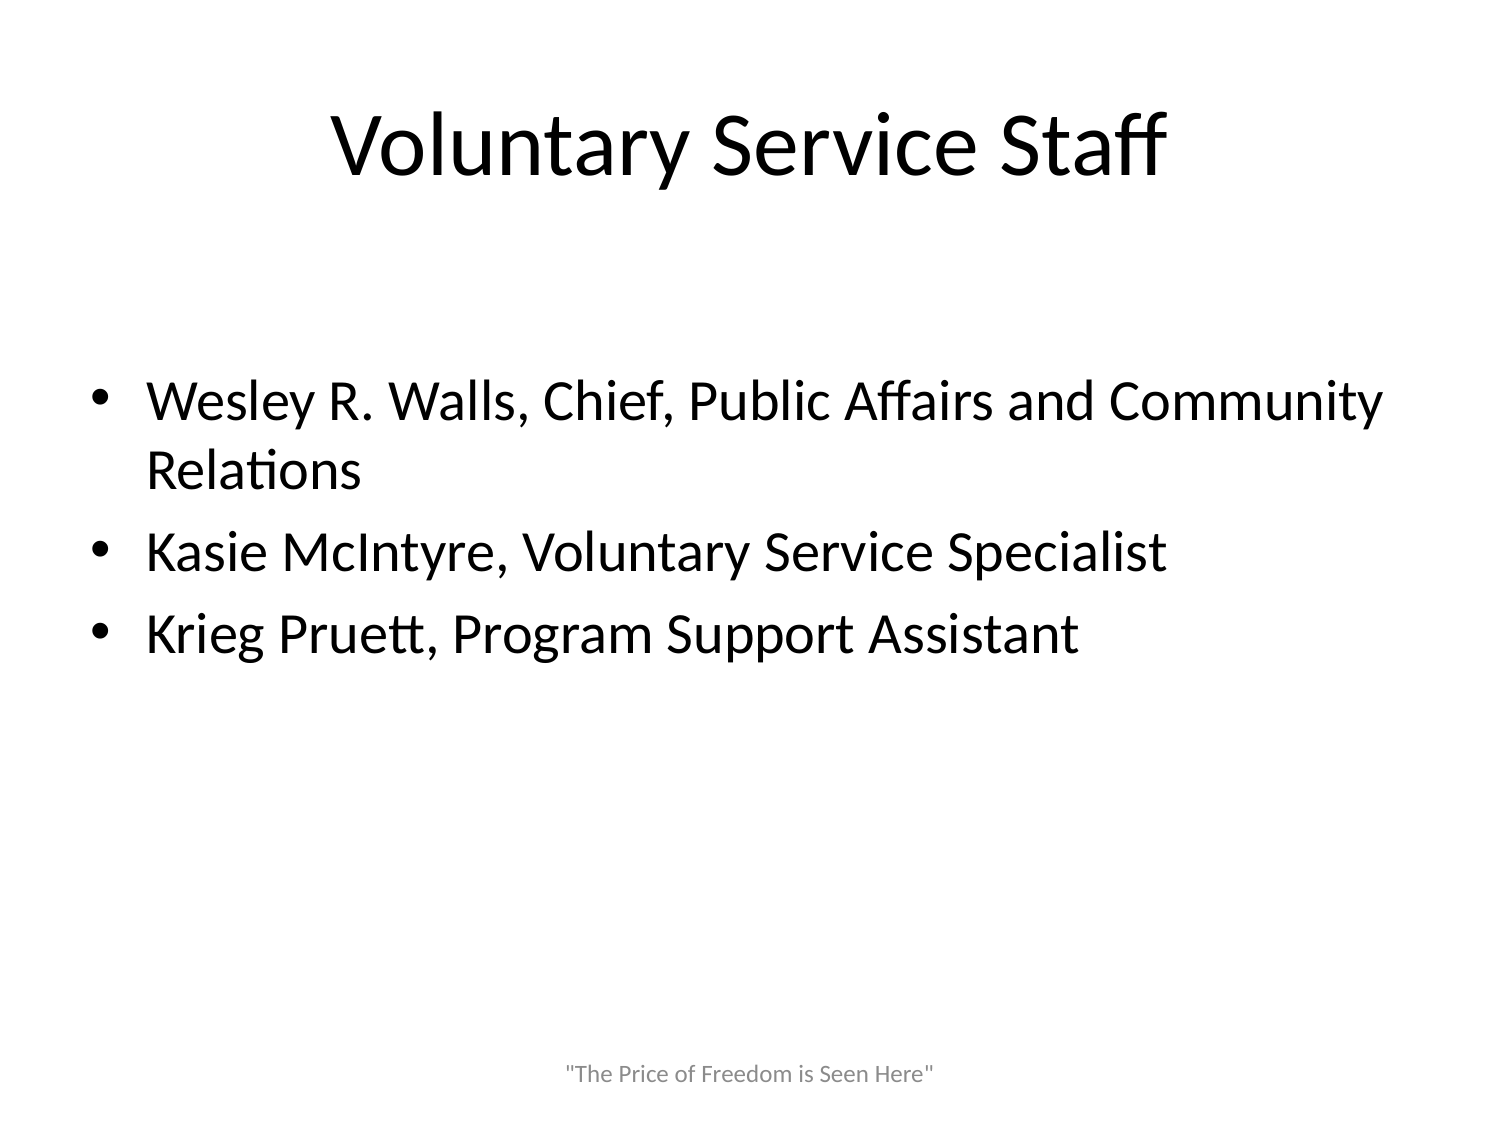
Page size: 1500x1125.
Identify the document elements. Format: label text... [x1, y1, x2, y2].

title Voluntary Service Staff [75, 45, 1425, 233]
list Wesley R. Walls, Chief, Public Affairs and Community Relations Kasie McIntyre, Voluntary Service Specialist Krieg Pruett, Program Support Assistant [75, 262, 1425, 1005]
footer "The Price of Freedom is Seen Here" [512, 1042, 988, 1103]
